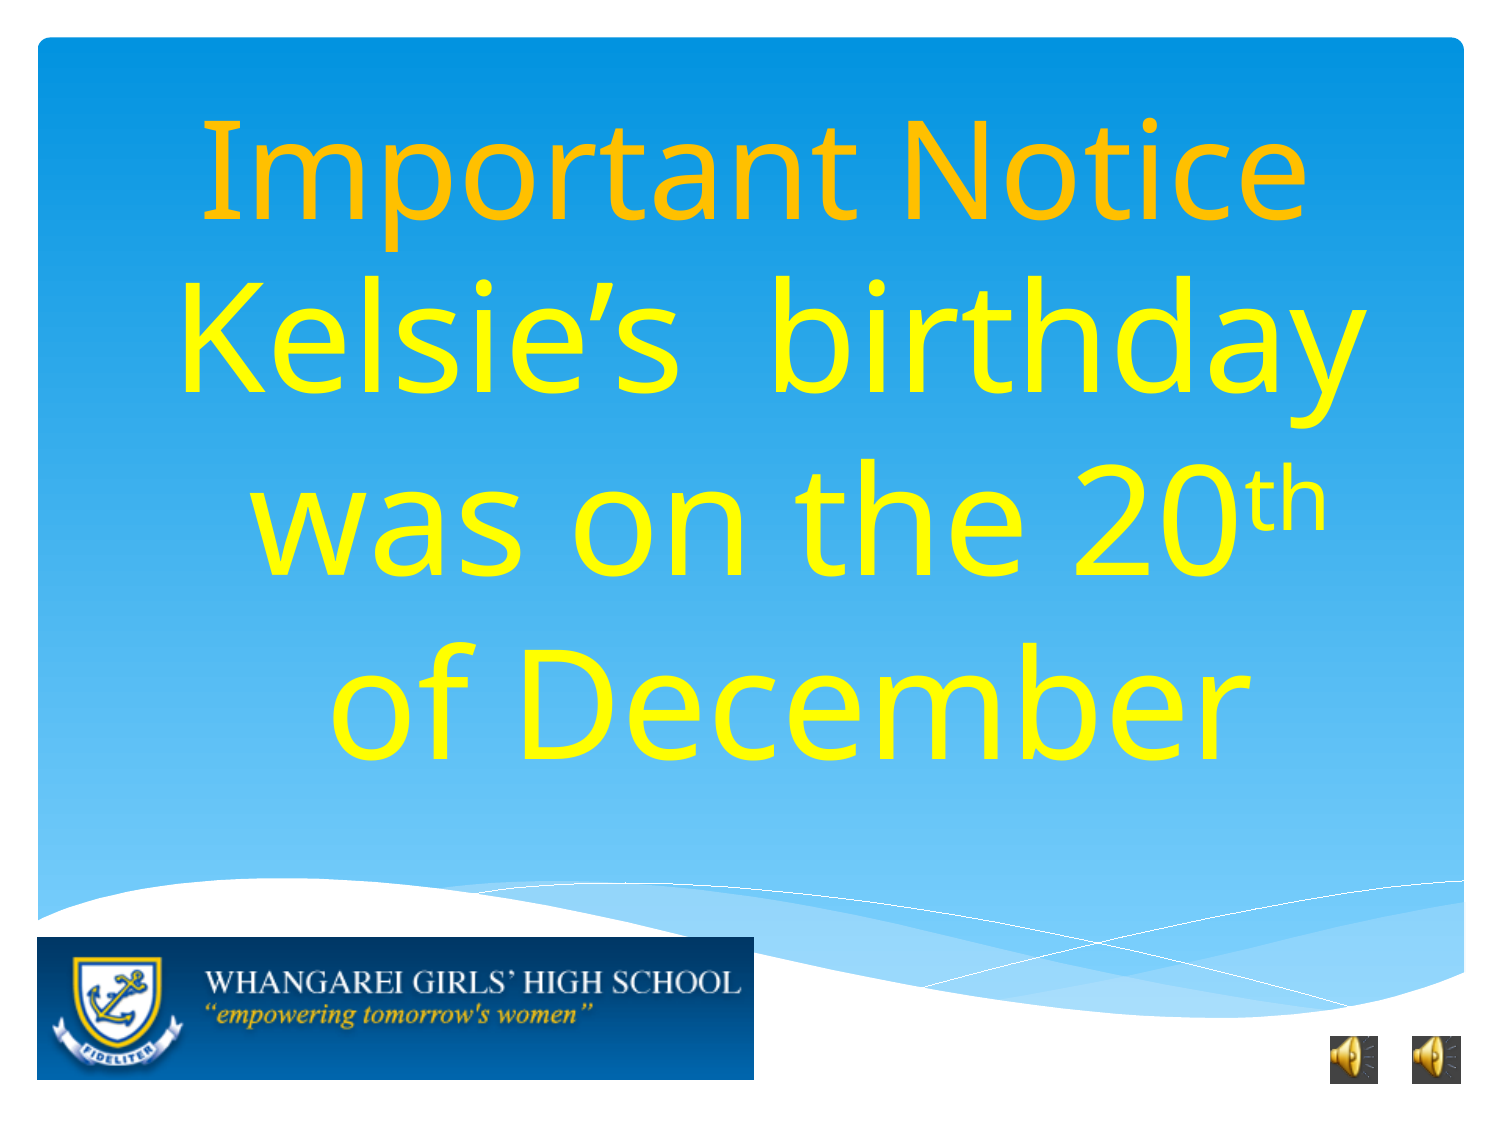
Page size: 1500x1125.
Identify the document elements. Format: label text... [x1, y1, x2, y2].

picture [1411, 1034, 1462, 1086]
picture [37, 937, 754, 1080]
picture [1328, 1034, 1380, 1086]
text_box Kelsie’s birthday was on the 20th of December [149, 231, 1391, 963]
text_box Important Notice [149, 37, 1362, 255]
